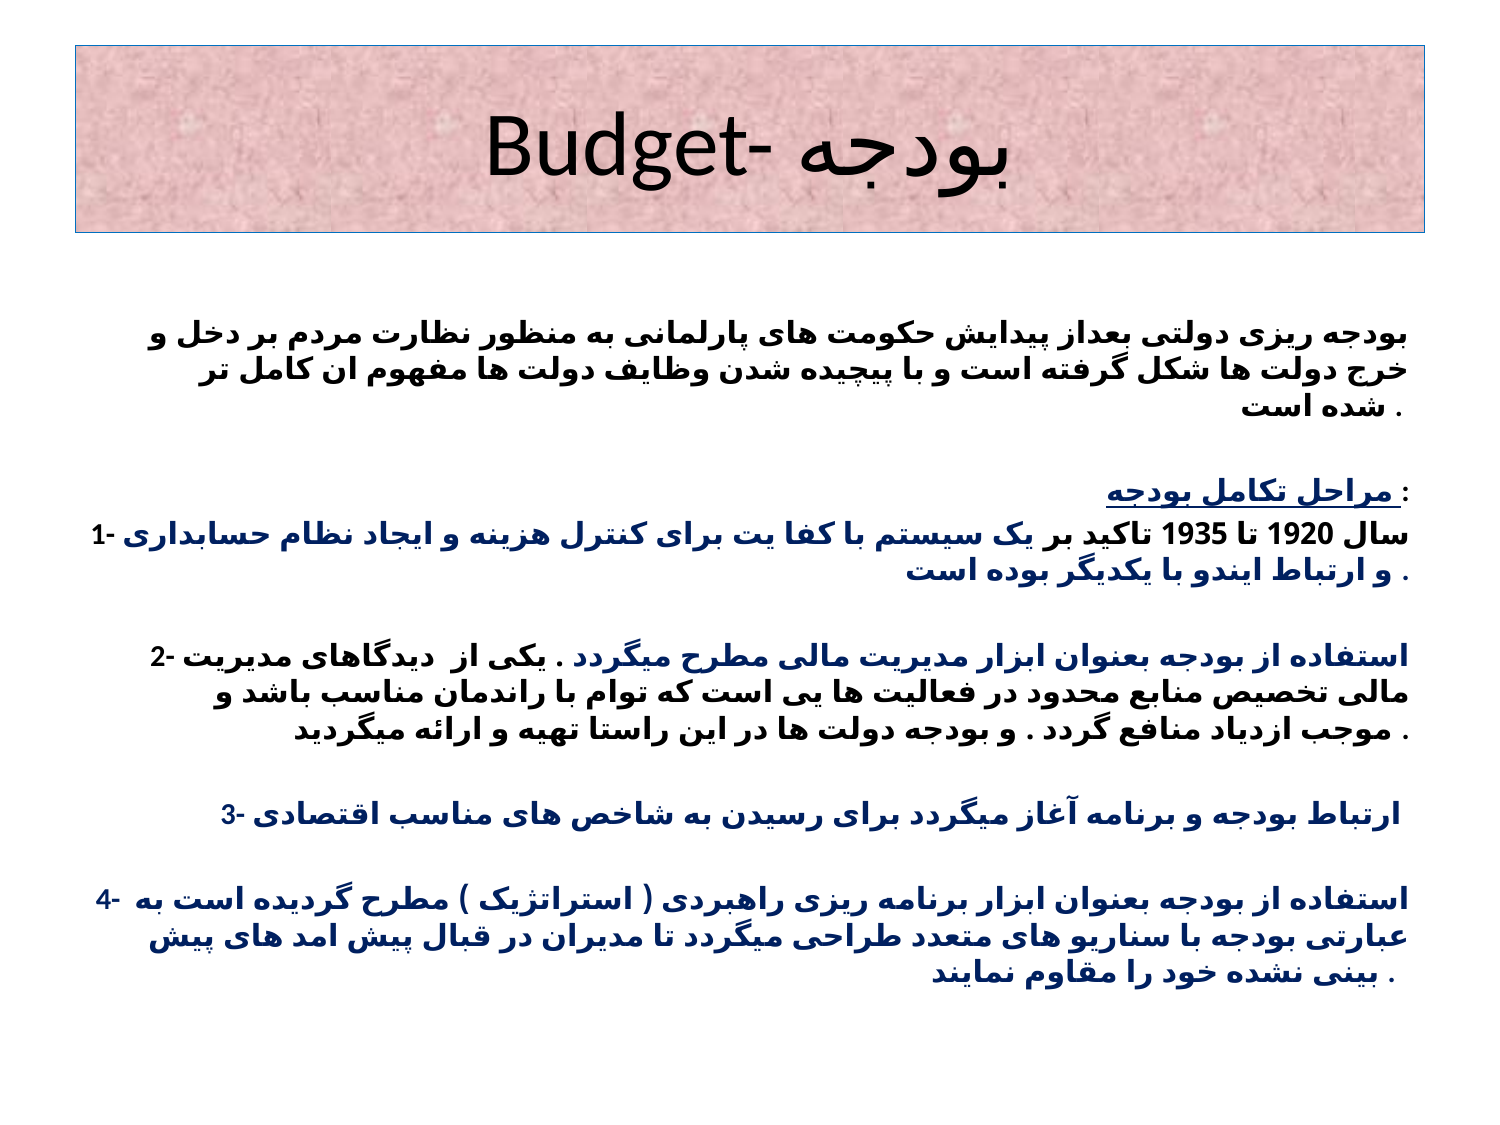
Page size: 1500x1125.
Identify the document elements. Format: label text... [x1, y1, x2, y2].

list بودجه ریزی دولتی بعداز پیدایش حکومت های پارلمانی به منظور نظارت مردم بر دخل و خرج دولت ها شکل گرفته است و با پیچیده شدن وظایف دولت ها مفهوم ان کامل تر شده است . مراحل تکامل بودجه : 1- سال 1920 تا 1935 تاکید بر یک سیستم با کفا یت برای کنترل هزینه و ایجاد نظام حسابداری و ارتباط ایندو با یکدیگر بوده است . 2- استفاده از بودجه بعنوان ابزار مدیریت مالی مطرح میگردد . یکی از دیدگاهای مدیریت مالی تخصیص منابع محدود در فعالیت ها یی است که توام با راندمان مناسب باشد و موجب ازدیاد منافع گردد . و بودجه دولت ها در این راستا تهیه و ارائه میگردید . 3- ارتباط بودجه و برنامه آغاز میگردد برای رسیدن به شاخص های مناسب اقتصادی 4- استفاده از بودجه بعنوان ابزار برنامه ریزی راهبردی ( استراتژیک ) مطرح گردیده است به عبارتی بودجه با سناریو های متعدد طراحی میگردد تا مدیران در قبال پیش امد های پیش بینی نشده خود را مقاوم نمایند . [75, 262, 1425, 1005]
title Budget- بودجه [75, 45, 1425, 233]
